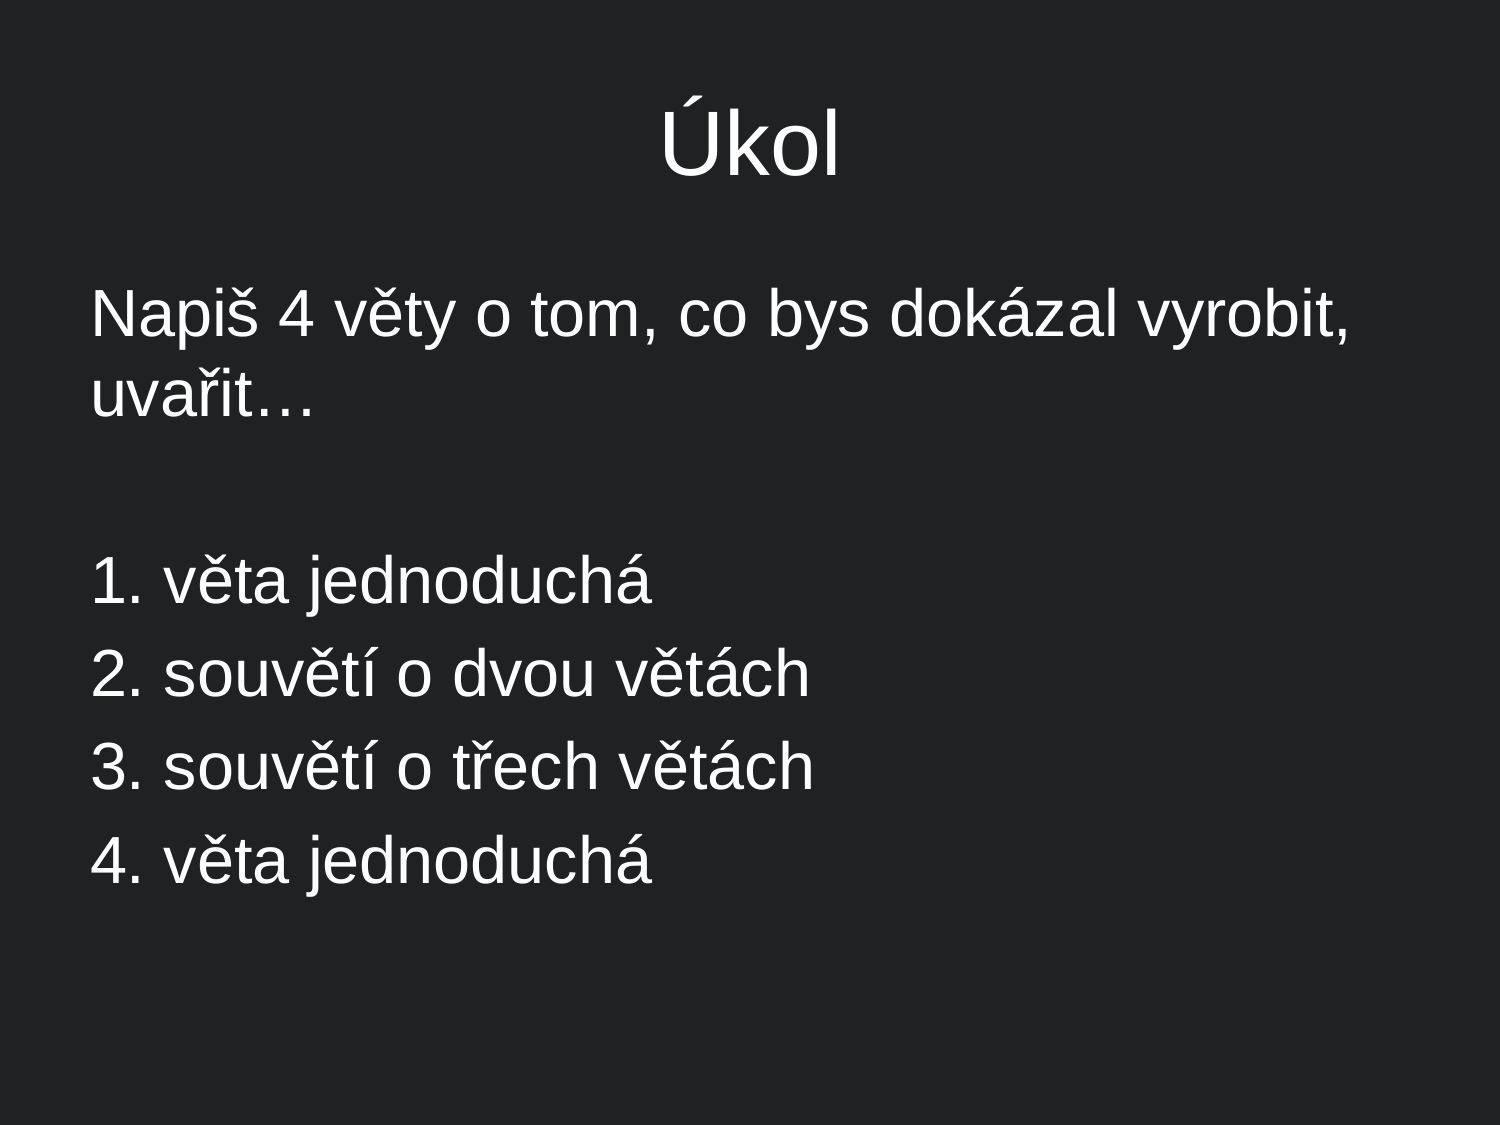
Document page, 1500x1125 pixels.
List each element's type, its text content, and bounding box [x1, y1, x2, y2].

list Napiš 4 věty o tom, co bys dokázal vyrobit, uvařit… 1. věta jednoduchá 2. souvětí o dvou větách 3. souvětí o třech větách 4. věta jednoduchá [75, 262, 1425, 1005]
title Úkol [75, 45, 1425, 233]
